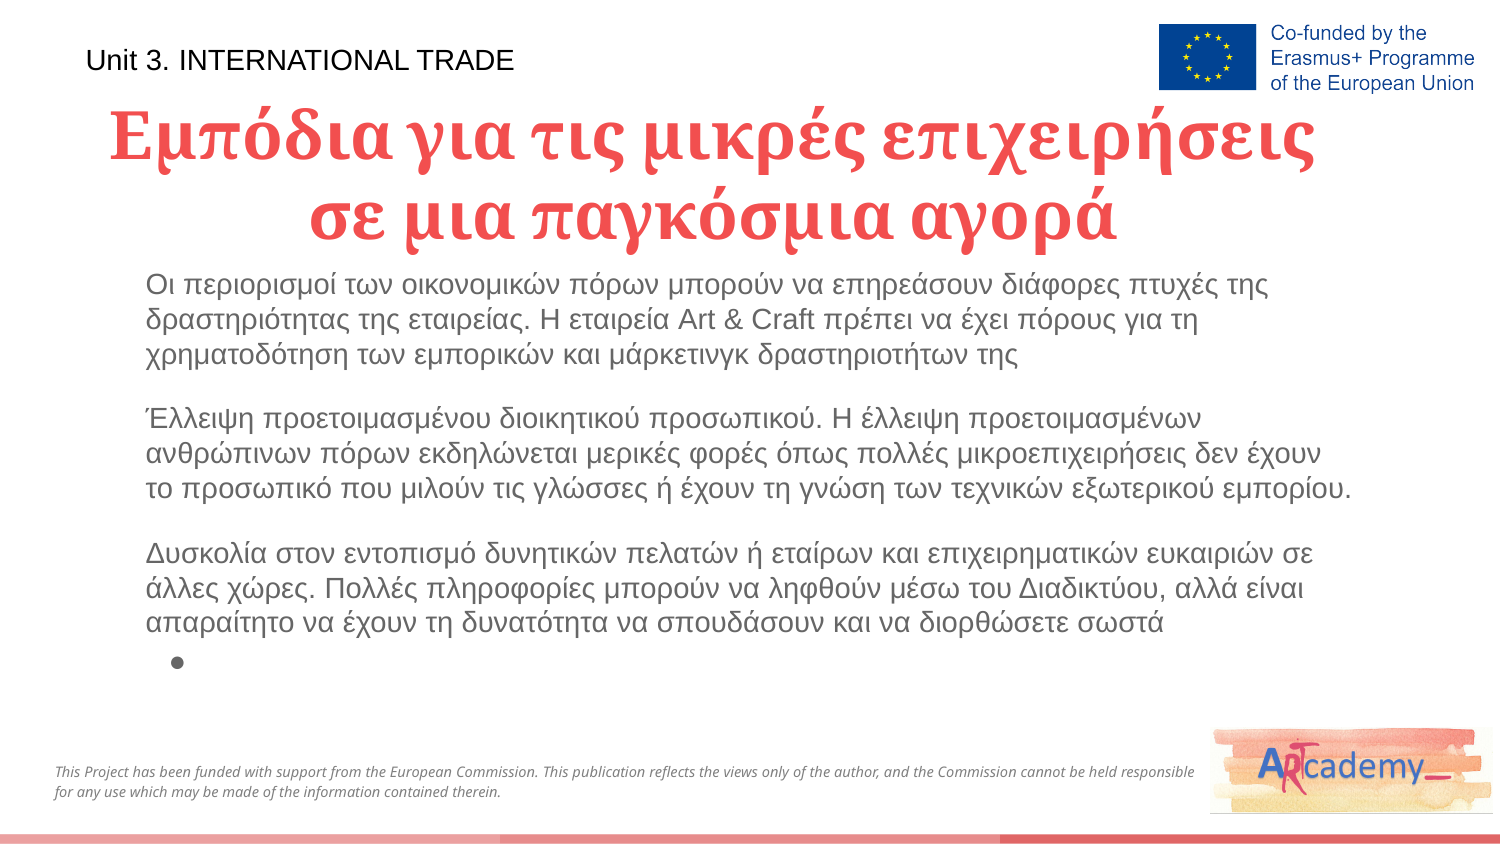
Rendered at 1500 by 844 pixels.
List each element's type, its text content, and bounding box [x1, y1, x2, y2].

picture [1210, 709, 1493, 844]
picture [1158, 24, 1474, 94]
list Οι περιορισμοί των οικονομικών πόρων μπορούν να επηρεάσουν διάφορες πτυχές της δραστηριότητας της εταιρείας. Η εταιρεία Art & Craft πρέπει να έχει πόρους για τη χρηματοδότηση των εμπορικών και μάρκετινγκ δραστηριοτήτων της Έλλειψη προετοιμασμένου διοικητικού προσωπικού. Η έλλειψη προετοιμασμένων ανθρώπινων πόρων εκδηλώνεται μερικές φορές όπως πολλές μικροεπιχειρήσεις δεν έχουν το προσωπικό που μιλούν τις γλώσσες ή έχουν τη γνώση των τεχνικών εξωτερικού εμπορίου. Δυσκολία στον εντοπισμό δυνητικών πελατών ή εταίρων και επιχειρηματικών ευκαιριών σε άλλες χώρες. Πολλές πληροφορίες μπορούν να ληφθούν μέσω του Διαδικτύου, αλλά είναι απαραίτητο να έχουν τη δυνατότητα να σπουδάσουν και να διορθώσετε σωστά [130, 250, 1370, 701]
text_box This Project has been funded with support from the European Commission. This publication reflects the views only of the author, and the Commission cannot be held responsible for any use which may be made of the information contained therein. [39, 754, 1205, 799]
text_box Unit 3. INTERNATIONAL TRADE [70, 33, 750, 84]
title Εμπόδια για τις μικρές επιχειρήσεις σε μια παγκόσμια αγορά [91, 102, 1335, 268]
